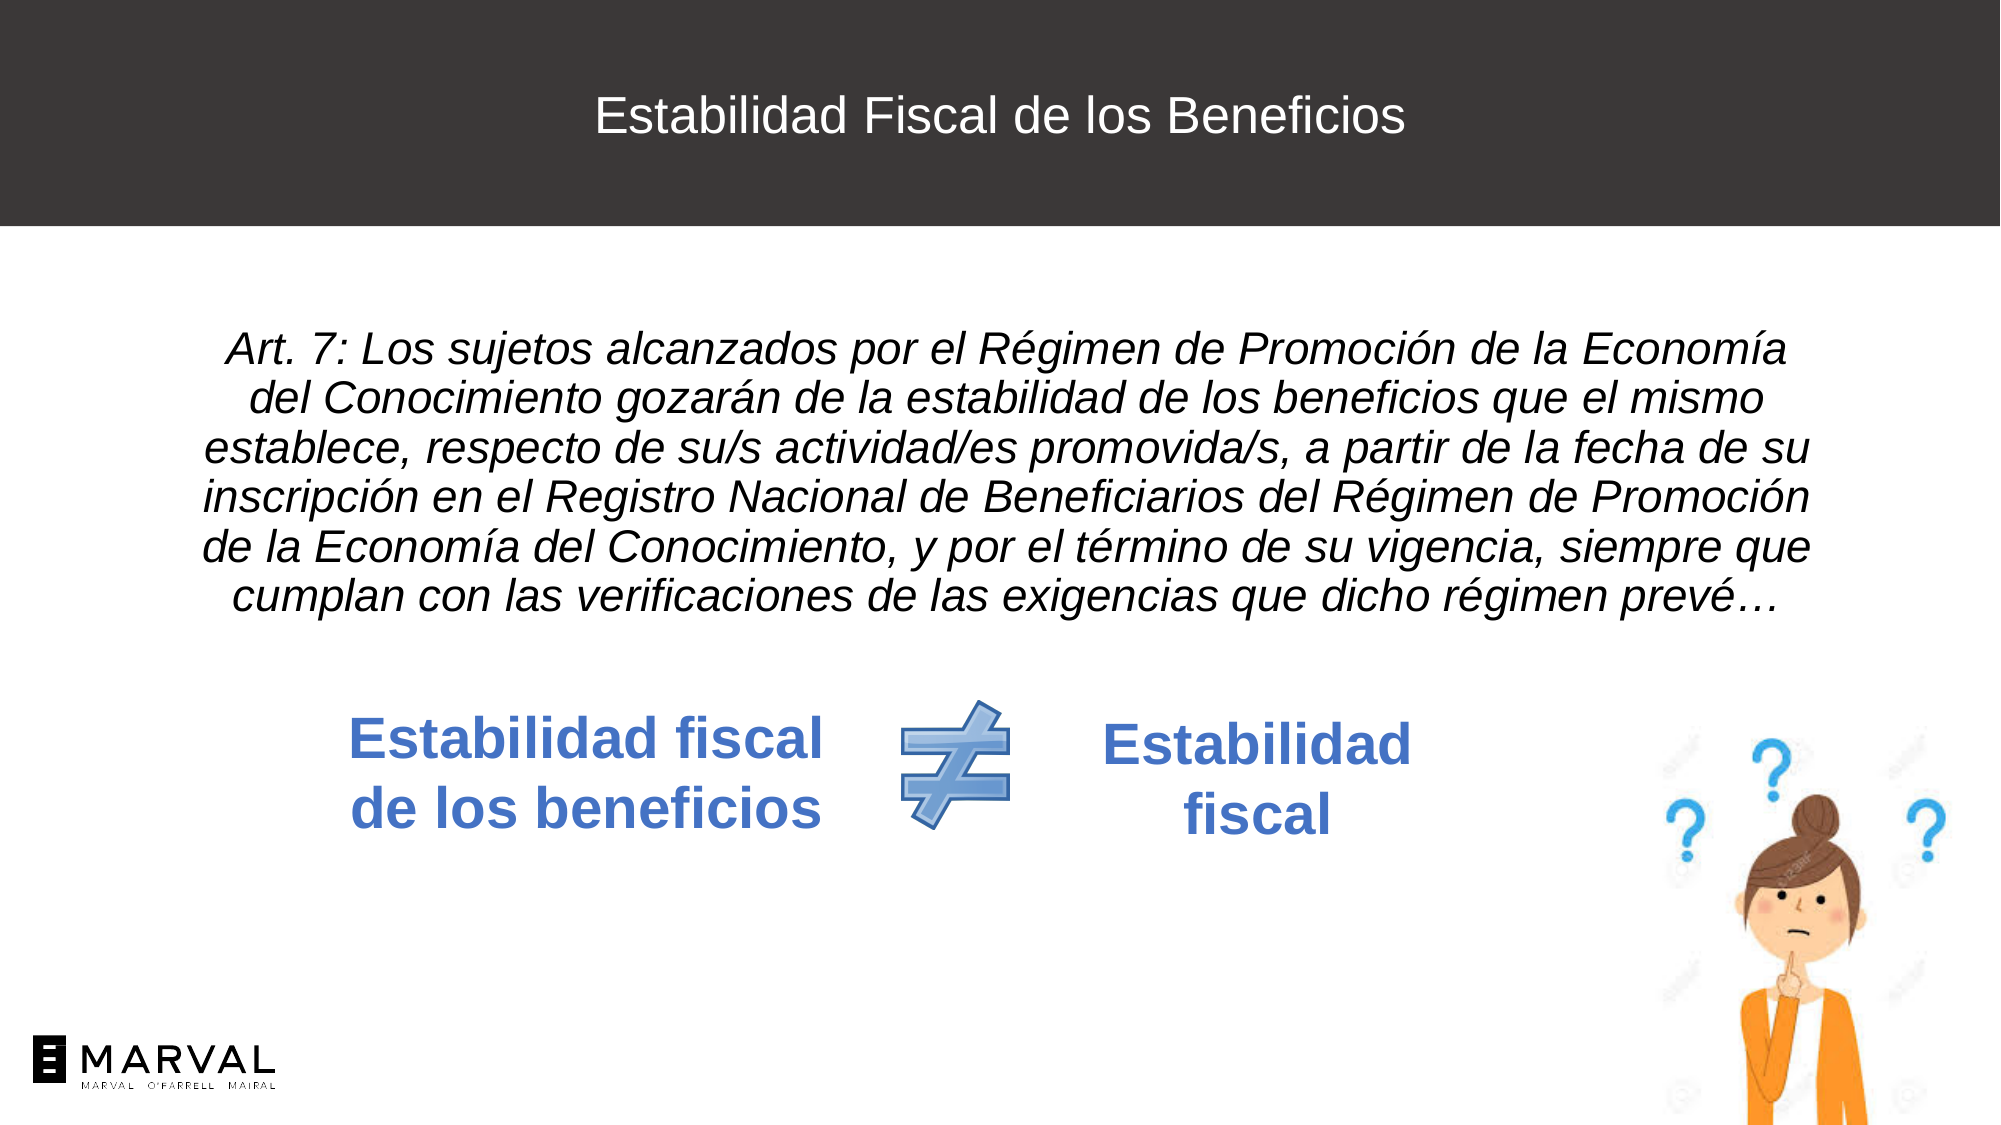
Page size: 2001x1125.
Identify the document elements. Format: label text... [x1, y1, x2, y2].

text_box Estabilidad Fiscal de los Beneficios [0, 0, 2000, 227]
picture [901, 700, 1010, 830]
text_box Estabilidad fiscal [1081, 698, 1436, 854]
subtitle Art. 7: Los sujetos alcanzados por el Régimen de Promoción de la Economía del Conocimiento gozarán de la estabilidad de los beneficios que el mismo establece, respecto de su/s actividad/es promovida/s, a partir de la fecha de su inscripción en el Registro Nacional de Beneficiarios del Régimen de Promoción de la Economía del Conocimiento, y por el término de su vigencia, siempre que cumplan con las verificaciones de las exigencias que dicho régimen prevé… [186, 241, 1830, 929]
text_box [33, 1035, 275, 1090]
text_box [719, 519, 1056, 663]
text_box Estabilidad fiscal de los beneficios [325, 692, 849, 848]
picture [1651, 726, 1960, 1125]
